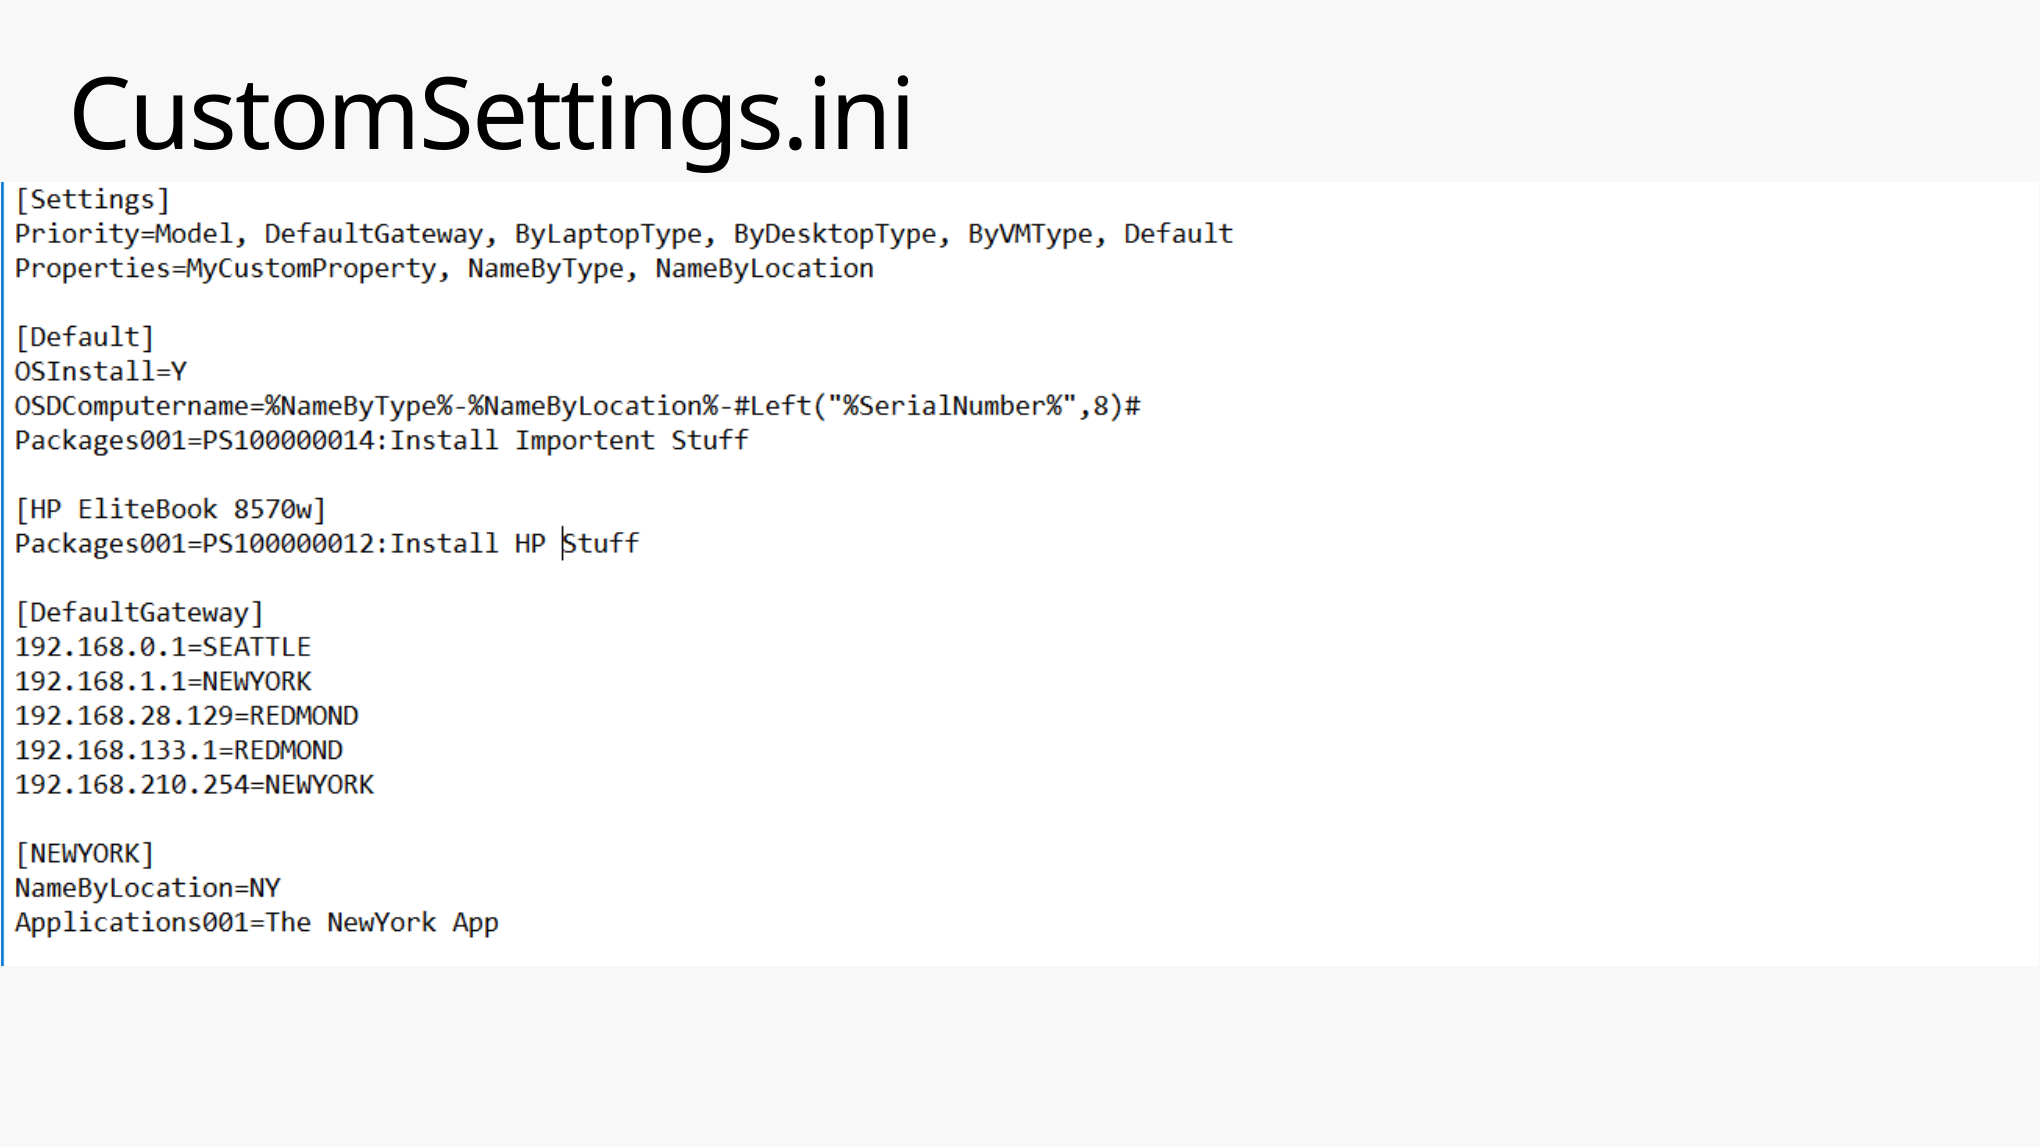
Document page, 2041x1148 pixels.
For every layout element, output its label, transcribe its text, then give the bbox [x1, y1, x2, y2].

title CustomSettings.ini [45, 48, 1996, 181]
picture [0, 181, 2039, 966]
